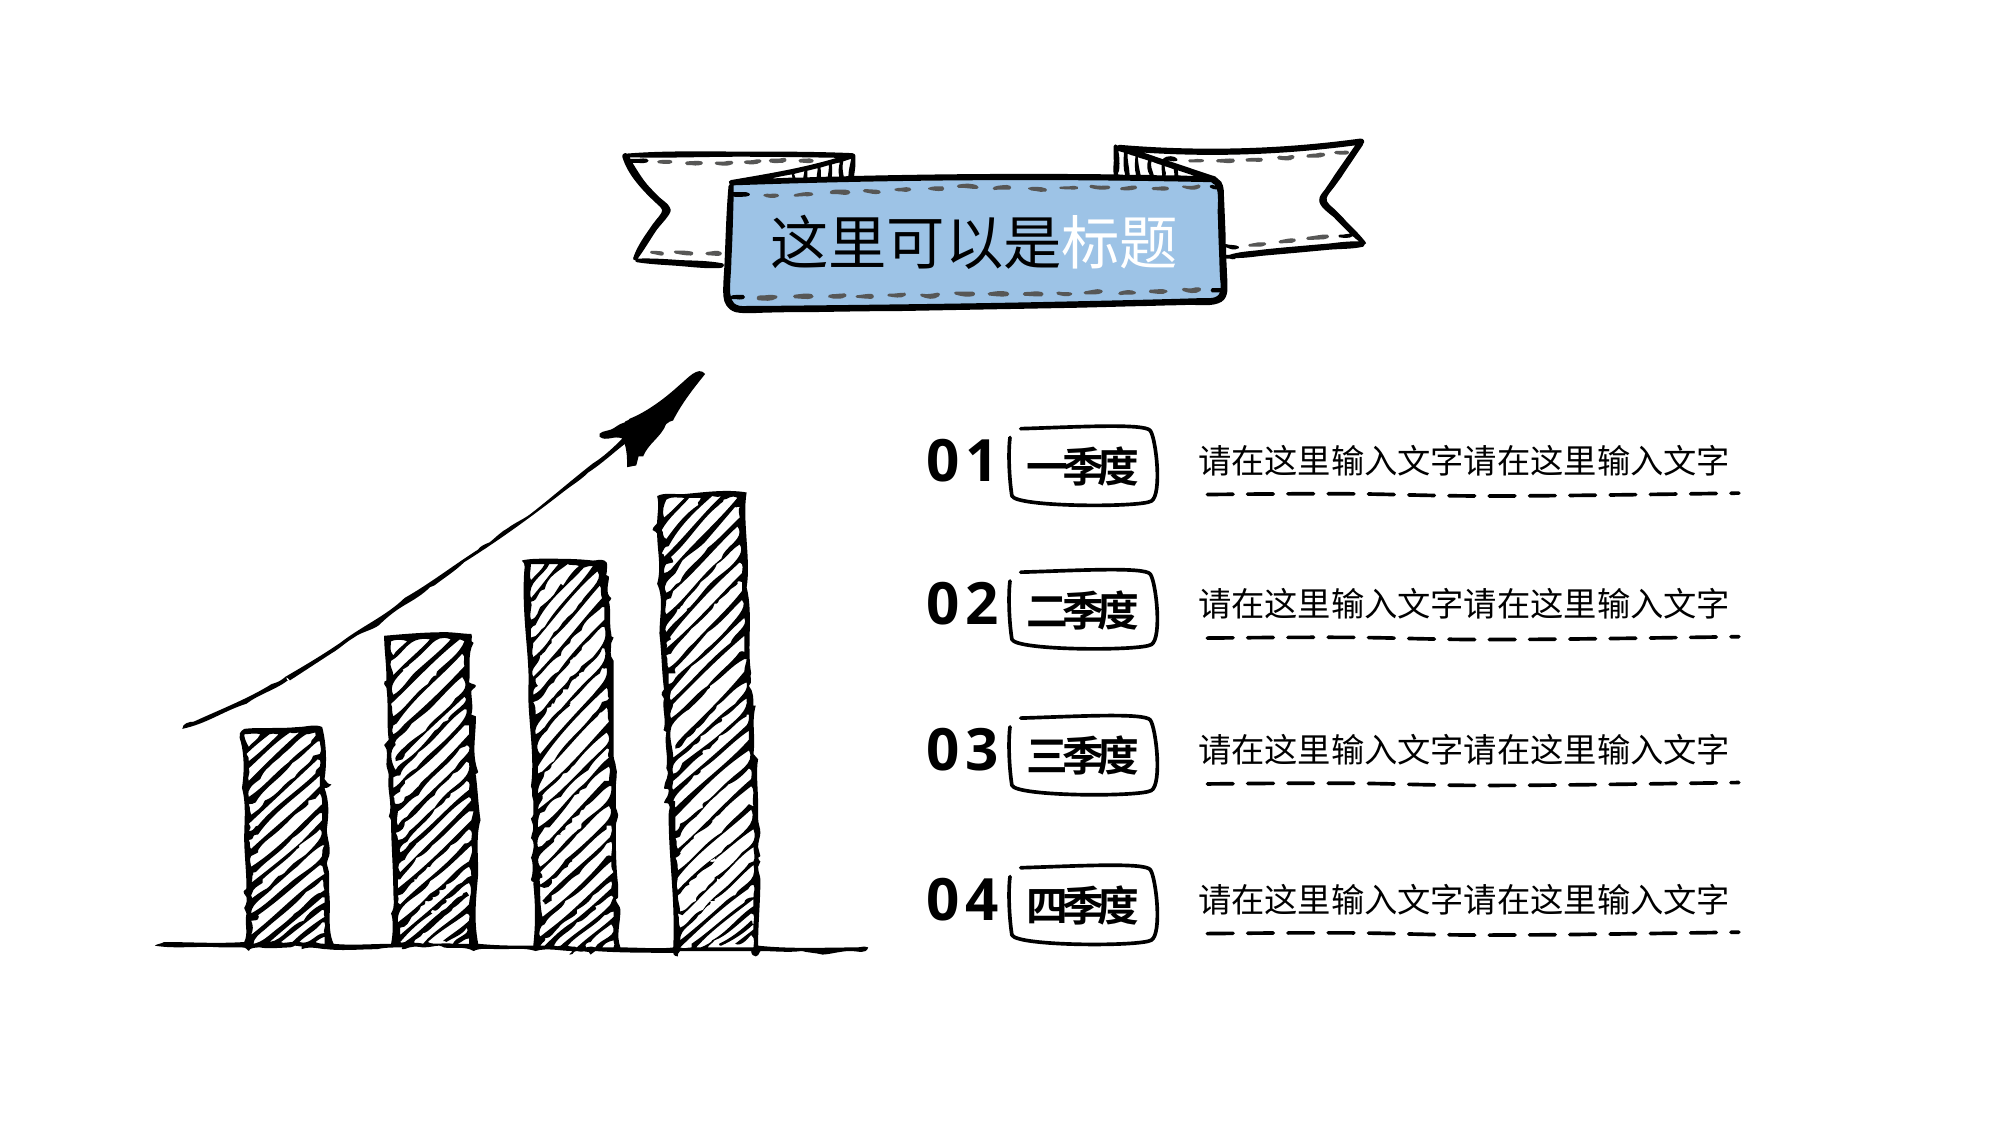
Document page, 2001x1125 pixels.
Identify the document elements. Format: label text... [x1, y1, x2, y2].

text_box 03 [894, 704, 1032, 790]
text_box 一季度 [1008, 425, 1159, 507]
text_box 二季度 [1008, 568, 1159, 650]
text_box 02 [894, 558, 1032, 644]
text_box 01 [894, 415, 1032, 501]
text_box 04 [894, 854, 1032, 940]
text_box 请在这里输入文字请在这里输入文字 [1183, 422, 1936, 488]
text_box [154, 365, 869, 957]
text_box [1206, 931, 1740, 937]
text_box 请在这里输入文字请在这里输入文字 [1183, 565, 1936, 631]
text_box 三季度 [1008, 714, 1159, 796]
text_box [1206, 492, 1740, 498]
text_box 请在这里输入文字请在这里输入文字 [1183, 861, 1936, 927]
text_box 四季度 [1008, 864, 1159, 946]
text_box 请在这里输入文字请在这里输入文字 [1183, 711, 1936, 777]
text_box [1206, 781, 1740, 787]
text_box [621, 138, 1367, 315]
text_box [1206, 635, 1740, 641]
